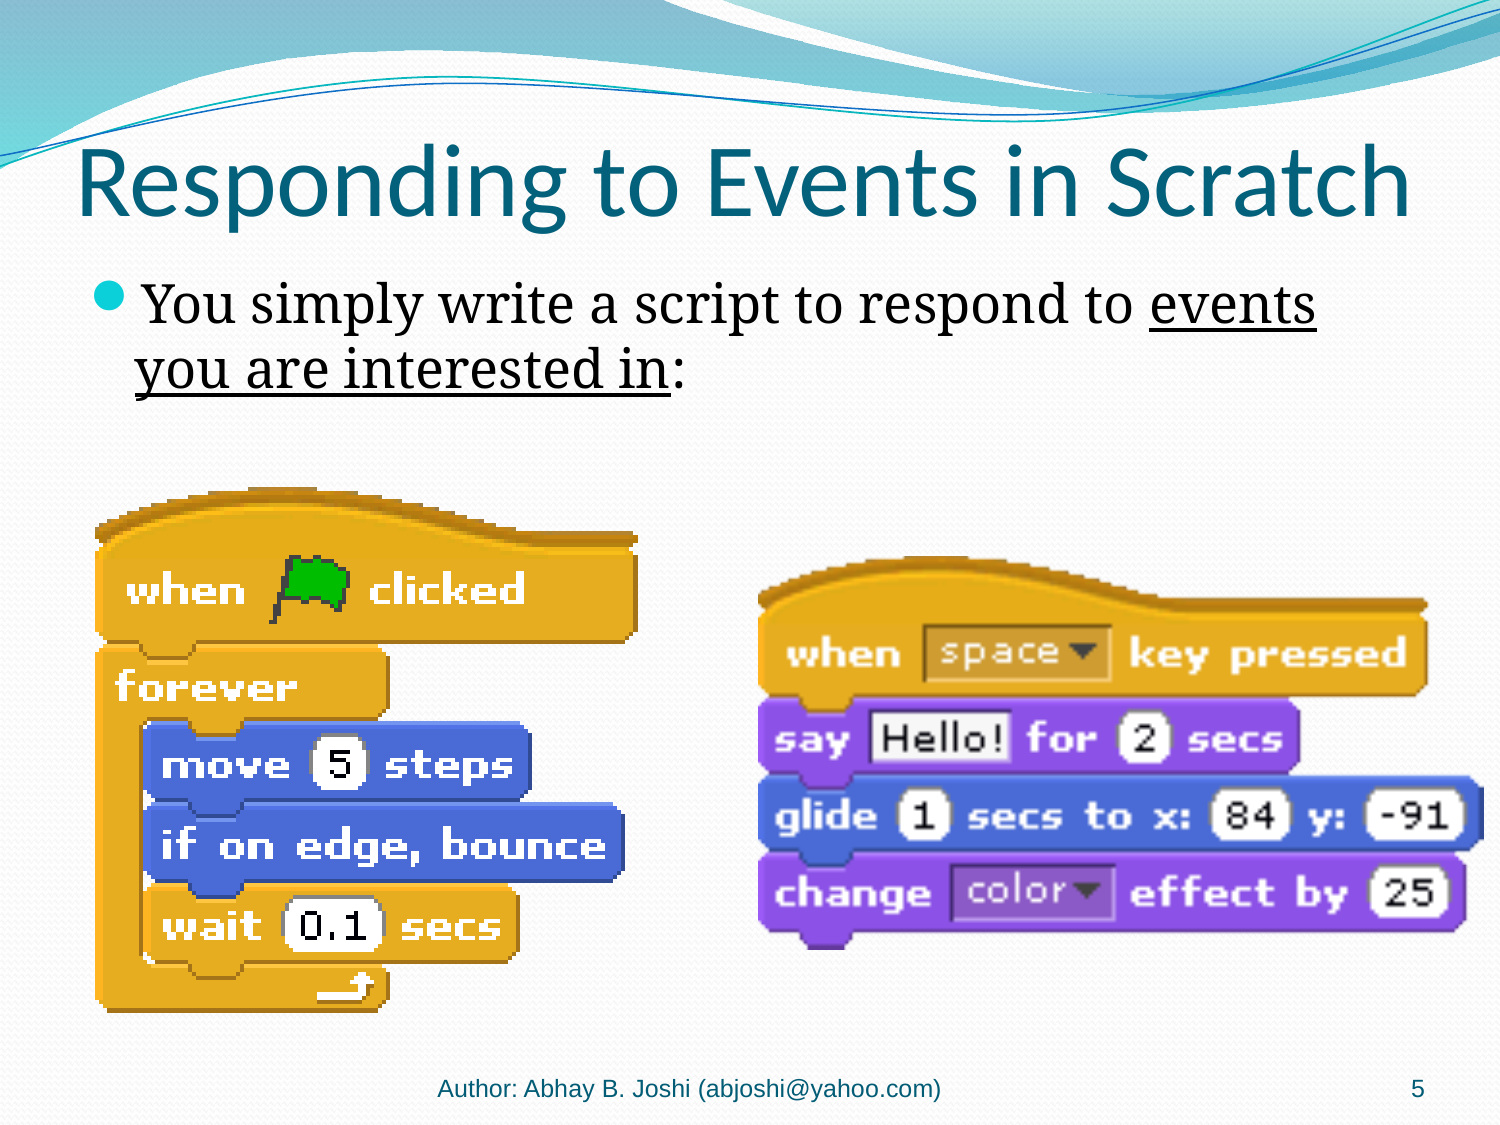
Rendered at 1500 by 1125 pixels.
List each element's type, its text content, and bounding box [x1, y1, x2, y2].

list You simply write a script to respond to events you are interested in: [75, 262, 1425, 983]
picture [758, 555, 1485, 951]
footer Author: Abhay B. Joshi (abjoshi@yahoo.com) [437, 1042, 988, 1103]
picture [95, 487, 638, 1014]
slide_number 5 [1299, 1042, 1425, 1103]
title Responding to Events in Scratch [75, 50, 1425, 238]
